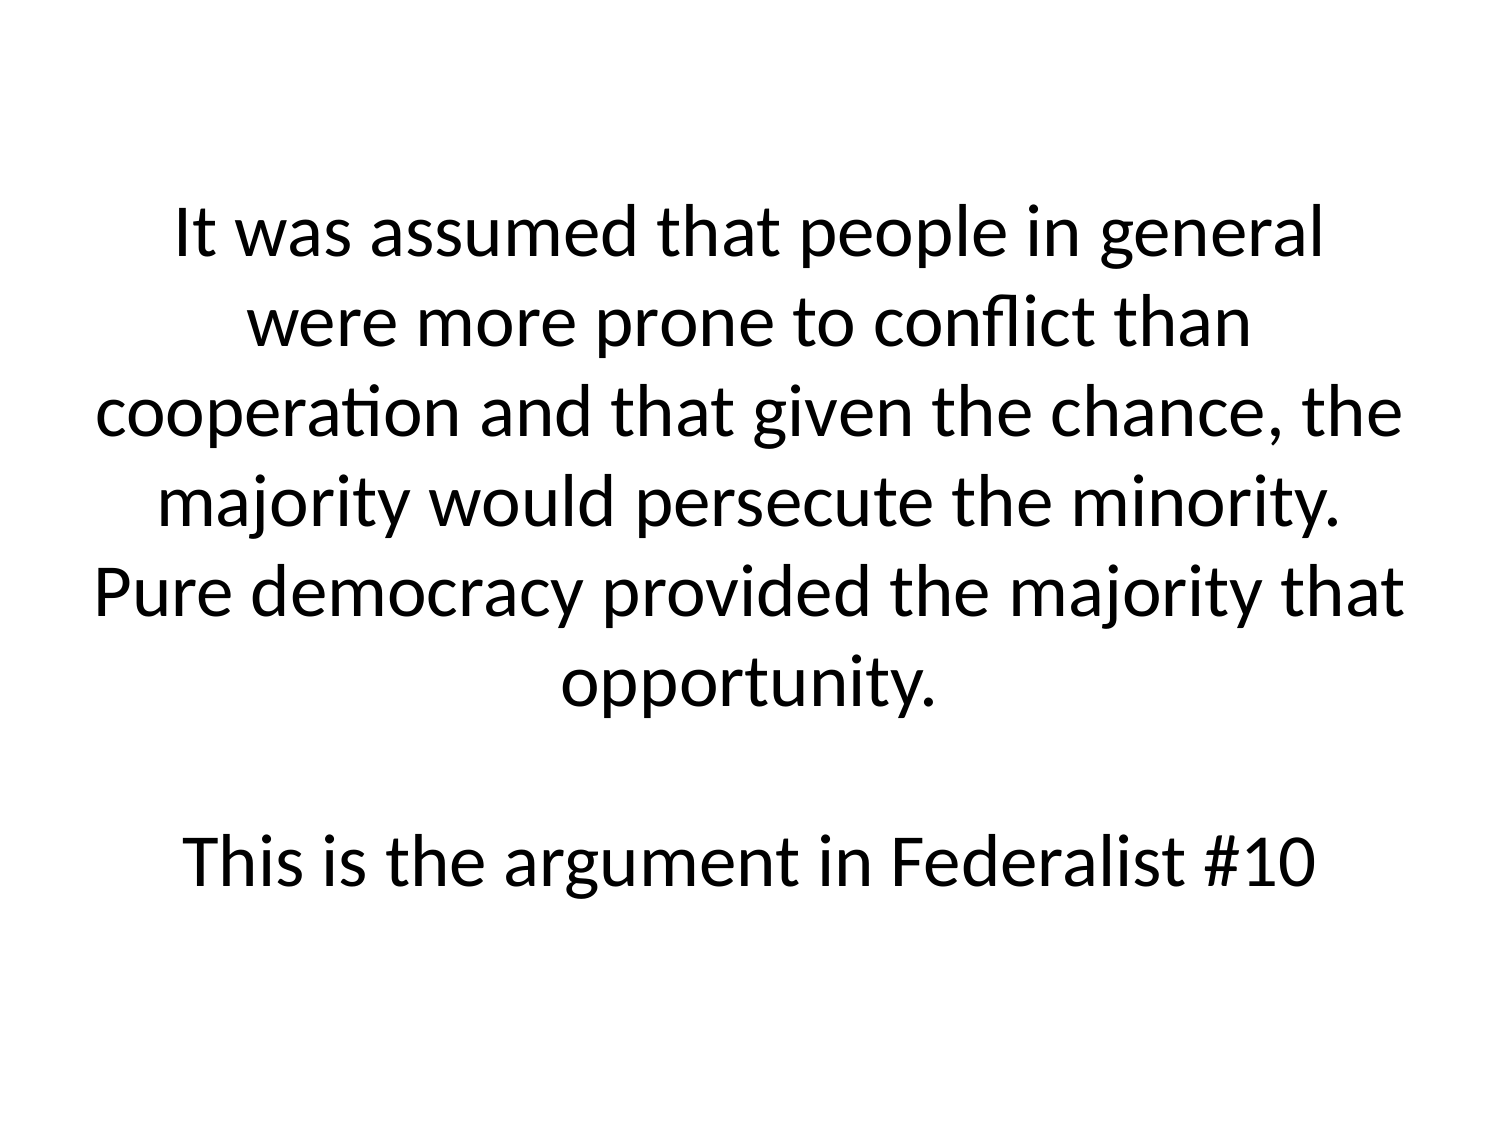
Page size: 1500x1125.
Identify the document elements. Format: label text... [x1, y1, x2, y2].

title It was assumed that people in general were more prone to conflict than cooperation and that given the chance, the majority would persecute the minority. Pure democracy provided the majority that opportunity. This is the argument in Federalist #10 [74, 44, 1426, 1038]
